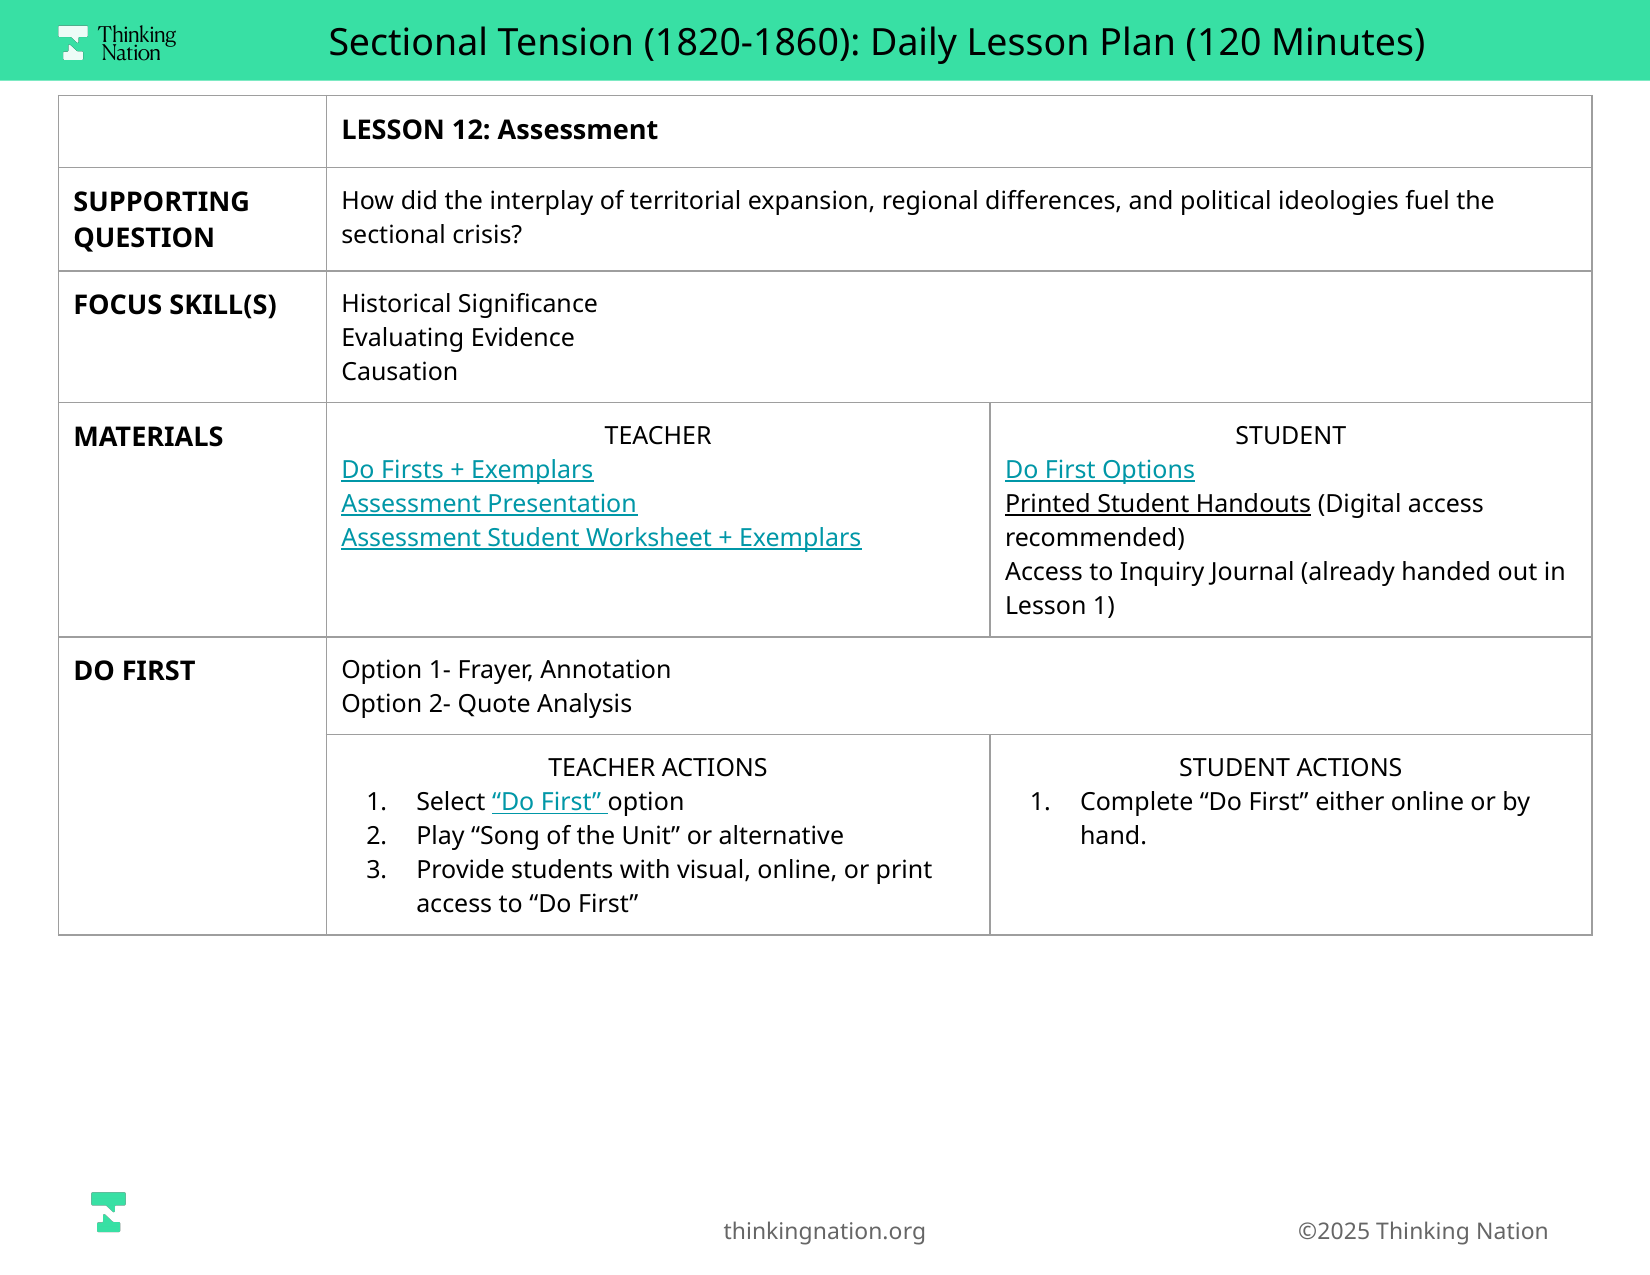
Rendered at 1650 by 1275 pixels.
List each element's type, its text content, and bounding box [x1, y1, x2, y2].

table_cell FOCUS SKILL(S) [59, 272, 326, 402]
table_cell Historical Significance Evaluating Evidence Causation [327, 272, 1591, 402]
table_cell STUDENT Do First Options Printed Student Handouts (Digital access recommended) Access to Inquiry Journal (already handed out in Lesson 1) [991, 403, 1591, 636]
text_box Sectional Tension (1820-1860): Daily Lesson Plan (120 Minutes) [0, 0, 1650, 81]
table_cell MATERIALS [59, 403, 326, 636]
picture [80, 1184, 136, 1240]
table_cell Option 1- Frayer, Annotation Option 2- Quote Analysis [327, 638, 1591, 734]
picture [45, 14, 180, 85]
table_cell DO FIRST [59, 638, 326, 934]
table_cell STUDENT ACTIONS Complete “Do First” either online or by hand. [991, 735, 1591, 934]
table_cell How did the interplay of territorial expansion, regional differences, and political ideologies fuel the sectional crisis? [327, 168, 1591, 270]
text_box ©2025 Thinking Nation [1174, 1200, 1566, 1240]
table_header [59, 96, 326, 167]
table_cell TEACHER ACTIONS Select “Do First” option Play “Song of the Unit” or alternative Provide students with visual, online, or print access to “Do First” [327, 735, 989, 934]
text_box thinkingnation.org [629, 1200, 1021, 1240]
table_cell SUPPORTING QUESTION [59, 168, 326, 270]
table_header LESSON 12: Assessment [327, 96, 1591, 167]
table_cell TEACHER Do Firsts + Exemplars Assessment Presentation Assessment Student Worksheet + Exemplars [327, 403, 989, 636]
